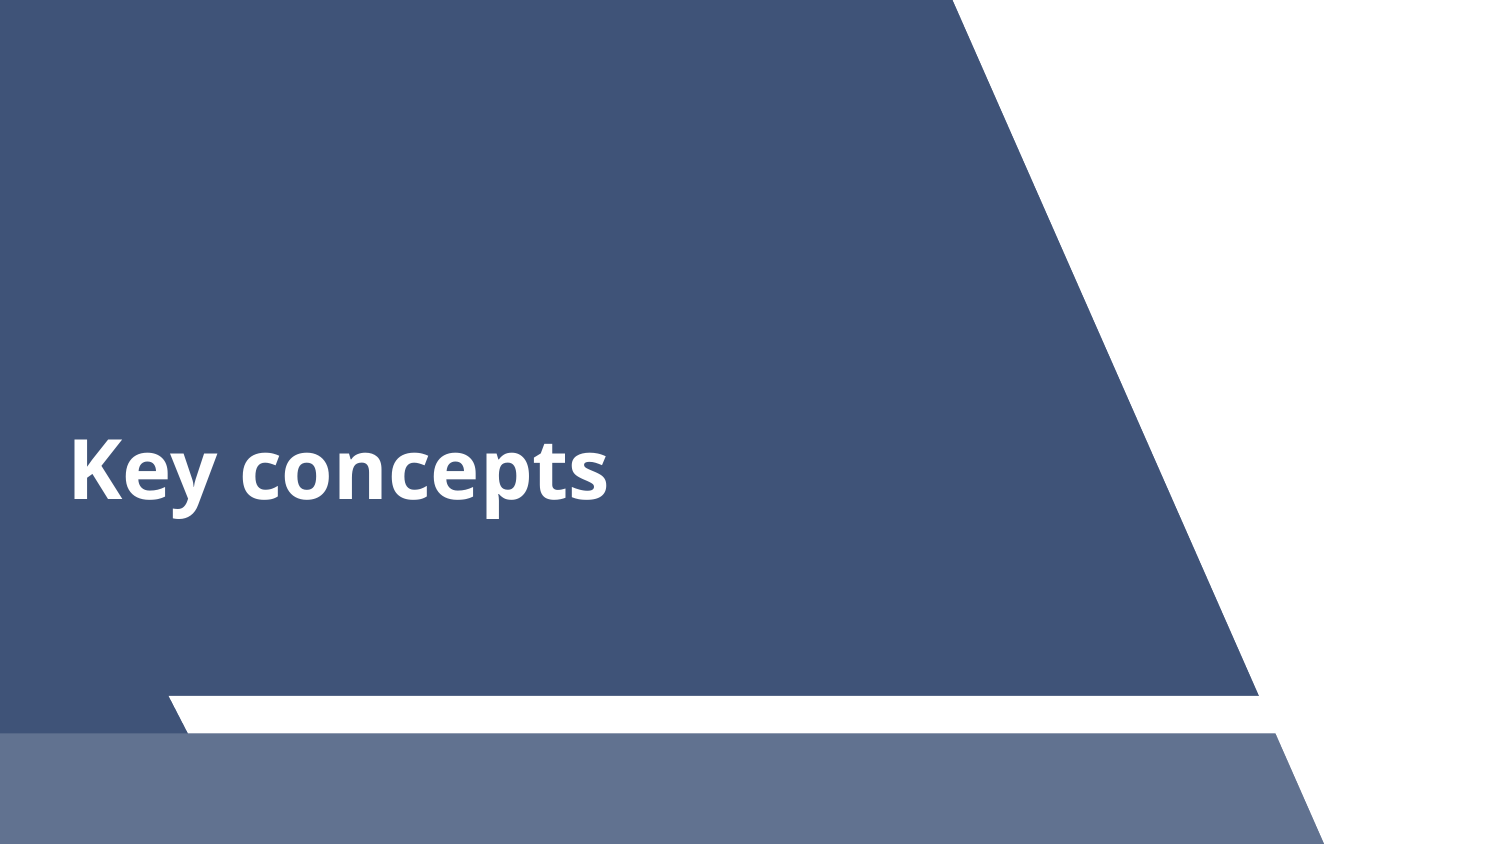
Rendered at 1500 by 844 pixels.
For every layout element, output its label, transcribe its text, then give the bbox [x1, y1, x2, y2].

title Key concepts [52, 49, 1082, 532]
